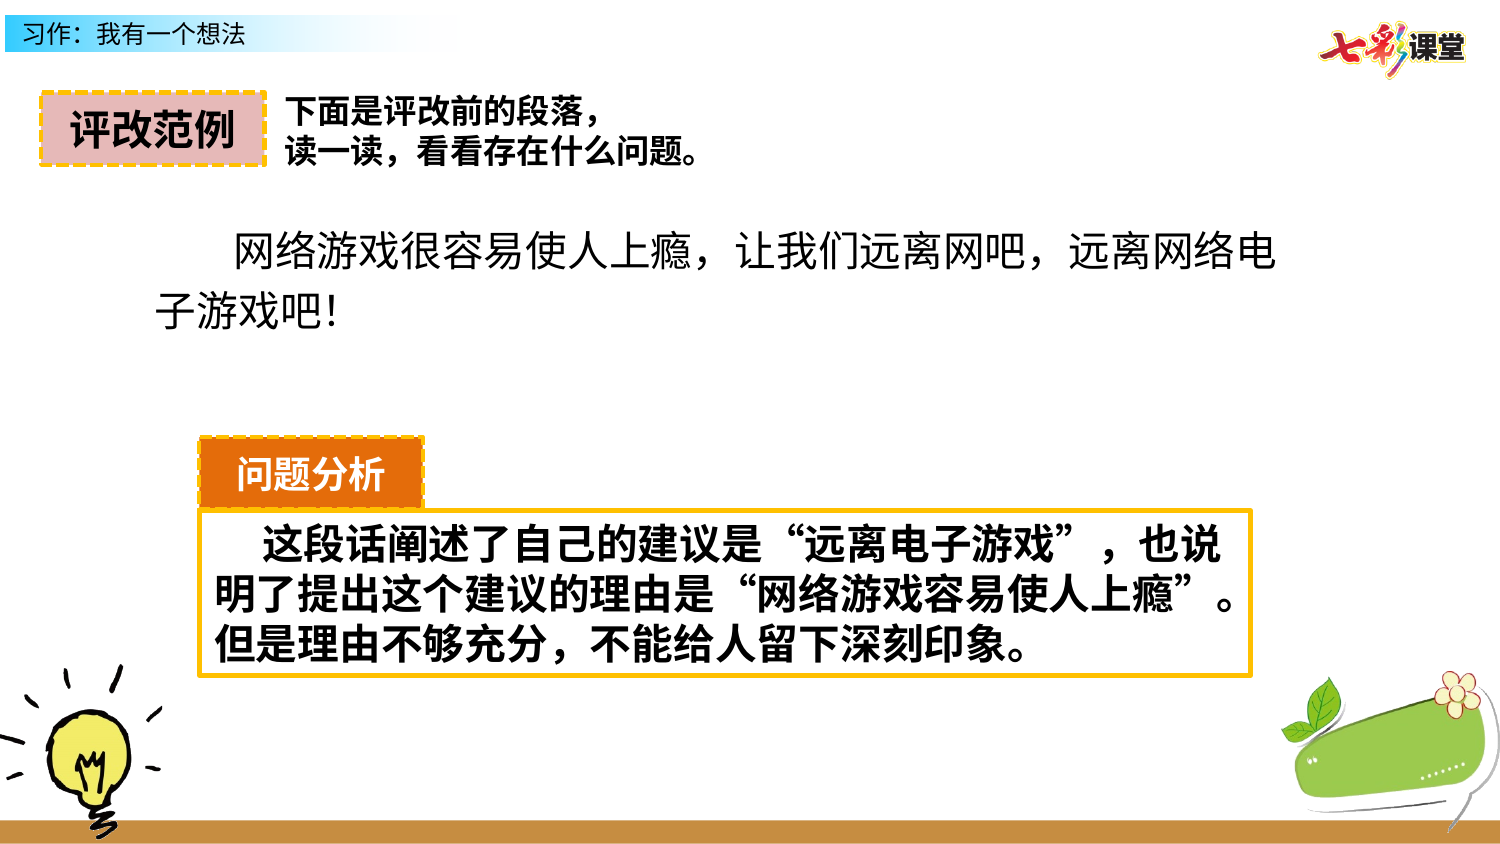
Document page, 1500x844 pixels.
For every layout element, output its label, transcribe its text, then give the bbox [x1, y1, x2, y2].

picture [1277, 671, 1500, 833]
text_box 网络游戏很容易使人上瘾，让我们远离网吧，远离网络电子游戏吧！ [140, 207, 1311, 393]
text_box 下面是评改前的段落， 读一读，看看存在什么问题。 [269, 82, 1382, 178]
text_box 这段话阐述了自己的建议是“远离电子游戏”，也说明了提出这个建议的理由是“网络游戏容易使人上瘾”。但是理由不够充分，不能给人留下深刻印象。 [199, 510, 1251, 676]
picture [0, 653, 178, 844]
text_box 评改范例 [39, 90, 267, 167]
text_box 问题分析 [197, 435, 425, 512]
picture [1316, 20, 1468, 80]
